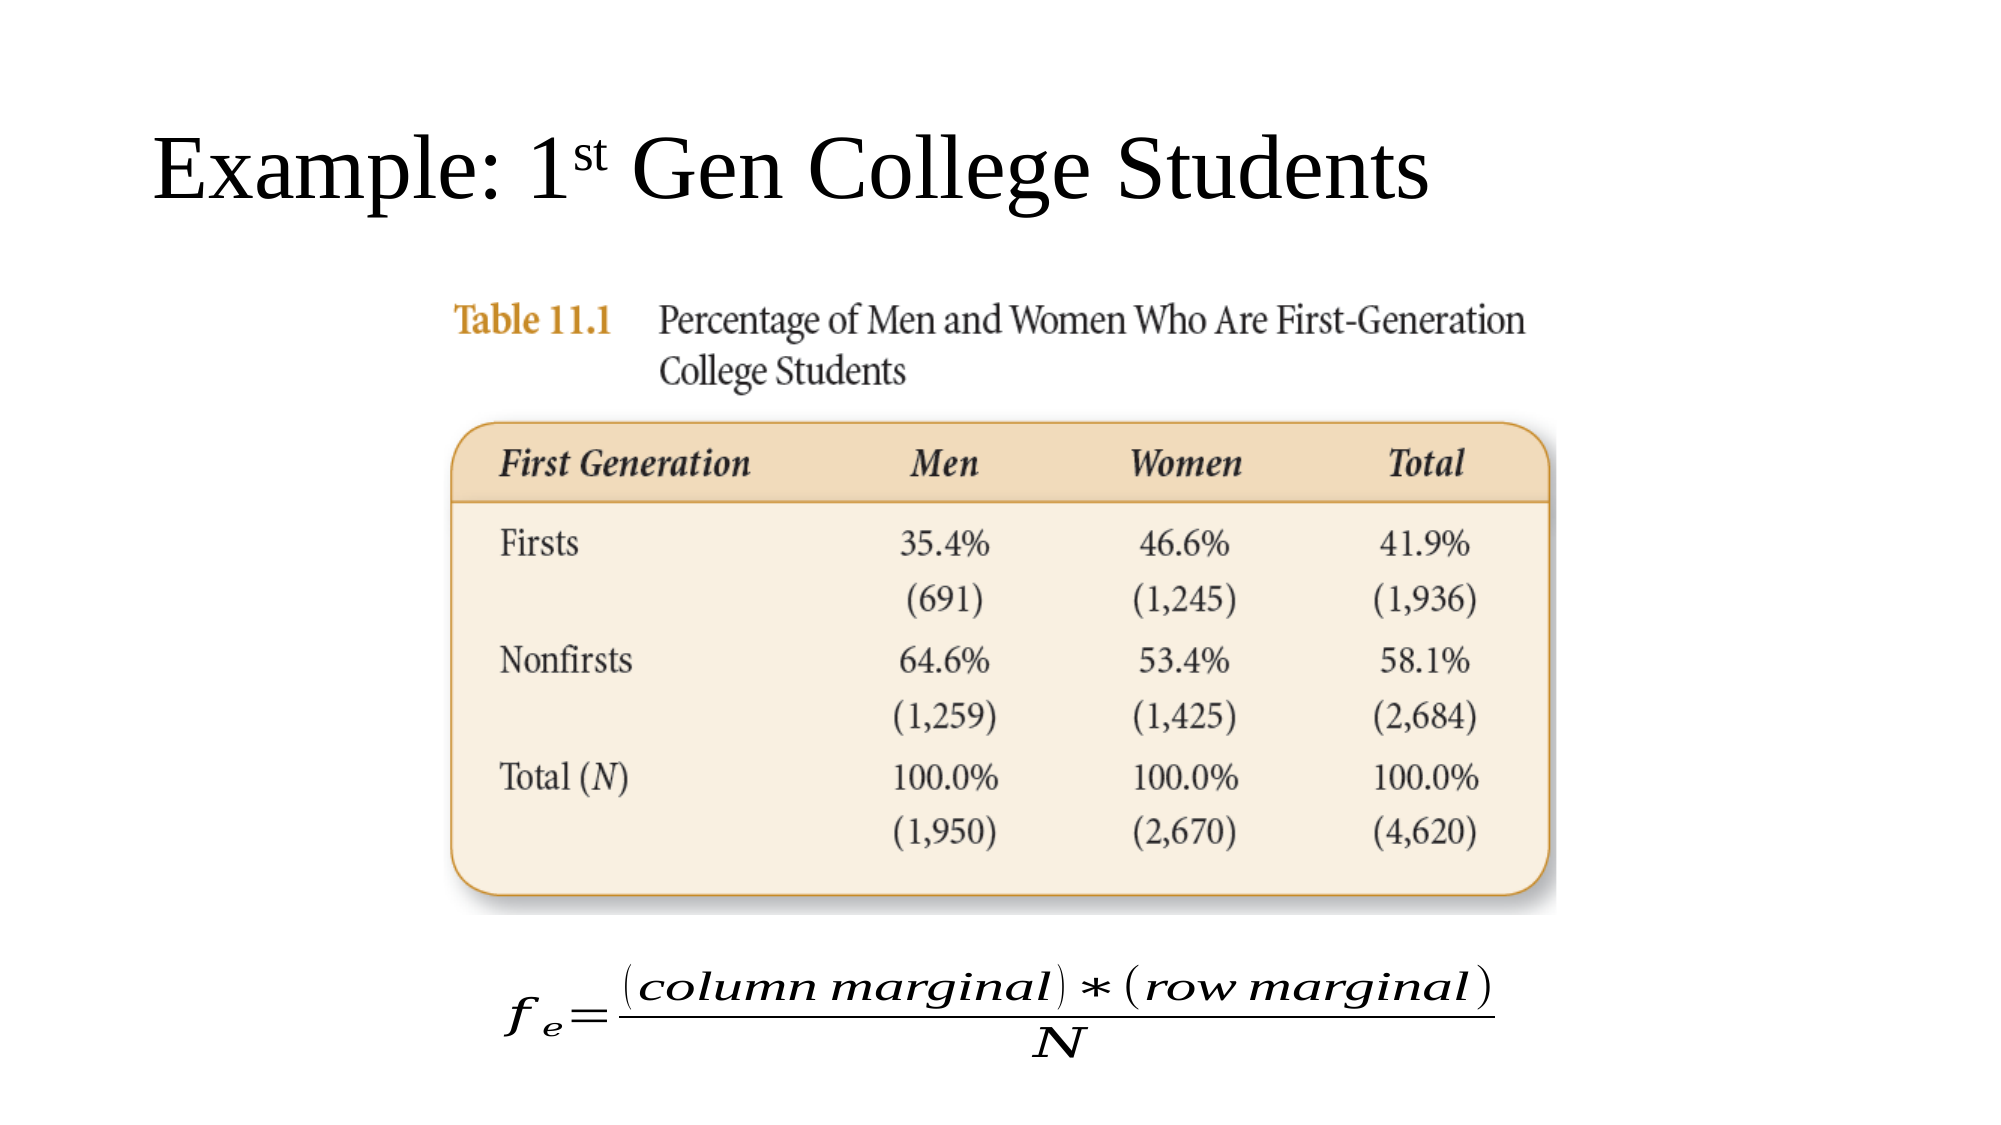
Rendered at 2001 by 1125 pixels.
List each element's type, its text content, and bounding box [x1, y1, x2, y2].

title Example: 1st Gen College Students [137, 59, 1863, 278]
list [443, 277, 1557, 915]
